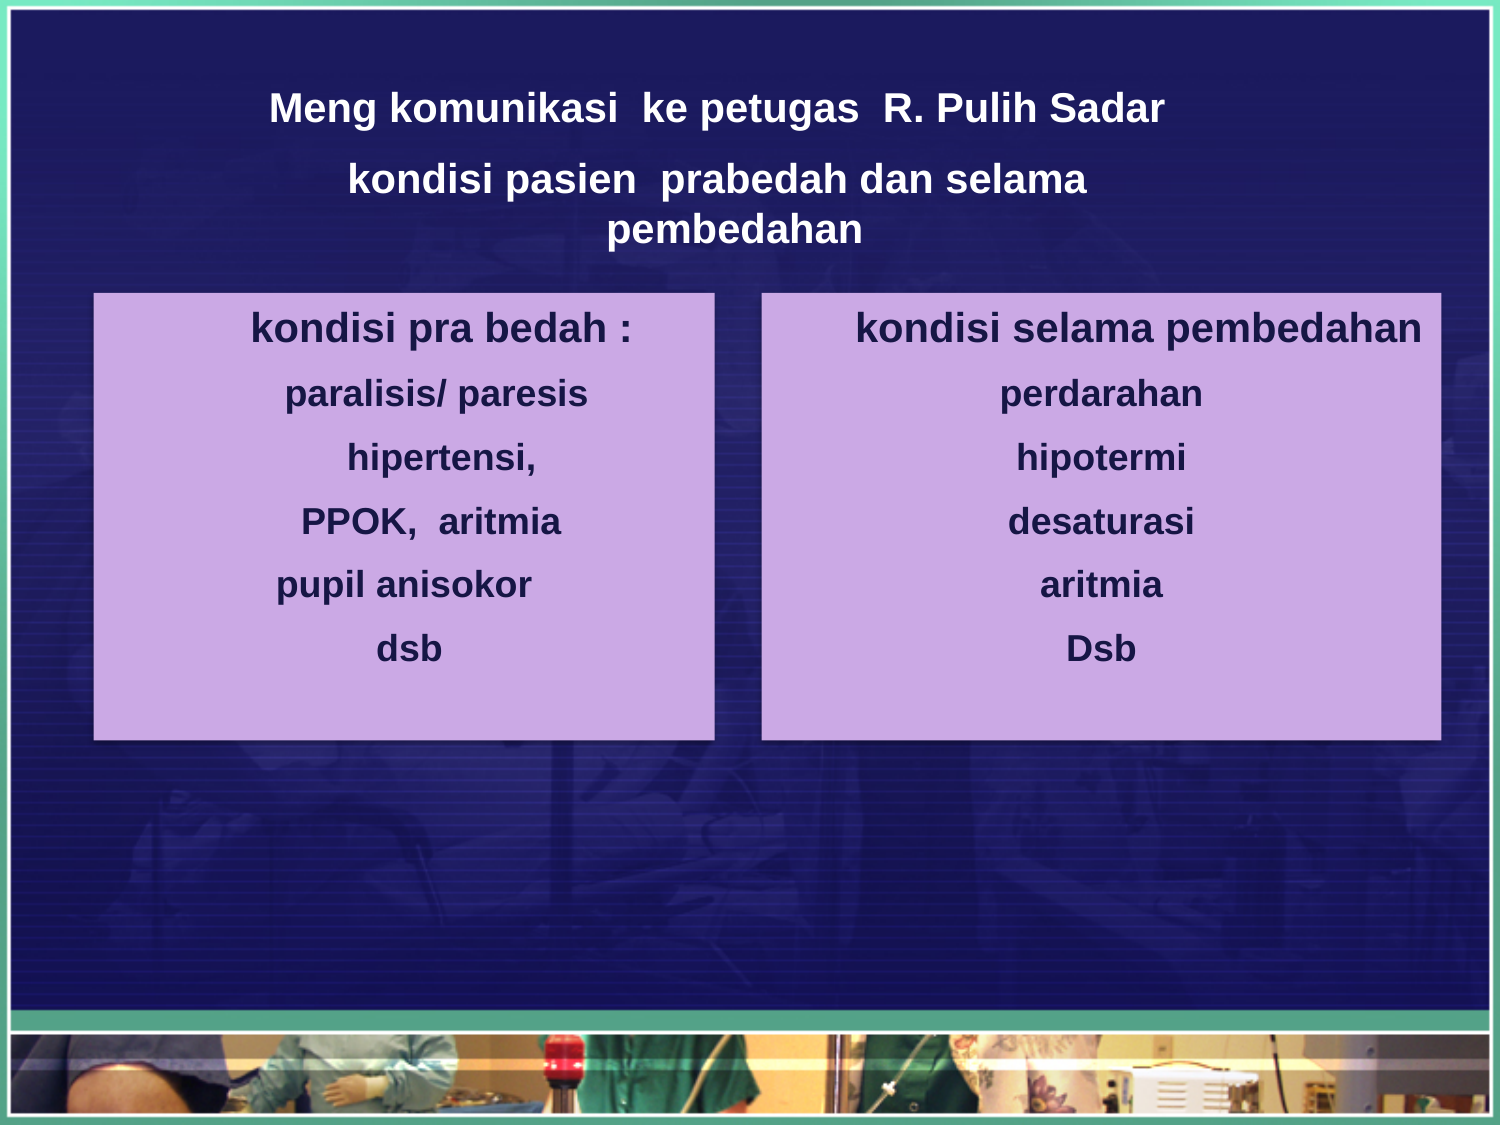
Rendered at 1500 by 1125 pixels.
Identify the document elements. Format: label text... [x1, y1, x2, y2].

picture [0, 0, 1500, 1125]
text_box kondisi selama pembedahan perdarahan hipotermi desaturasi aritmia Dsb [761, 292, 1442, 741]
text_box Meng komunikasi ke petugas R. Pulih Sadar kondisi pasien prabedah dan selama pembedahan [128, 73, 1231, 323]
text_box kondisi pra bedah : paralisis/ paresis hipertensi, PPOK, aritmia pupil anisokor dsb [93, 292, 715, 741]
